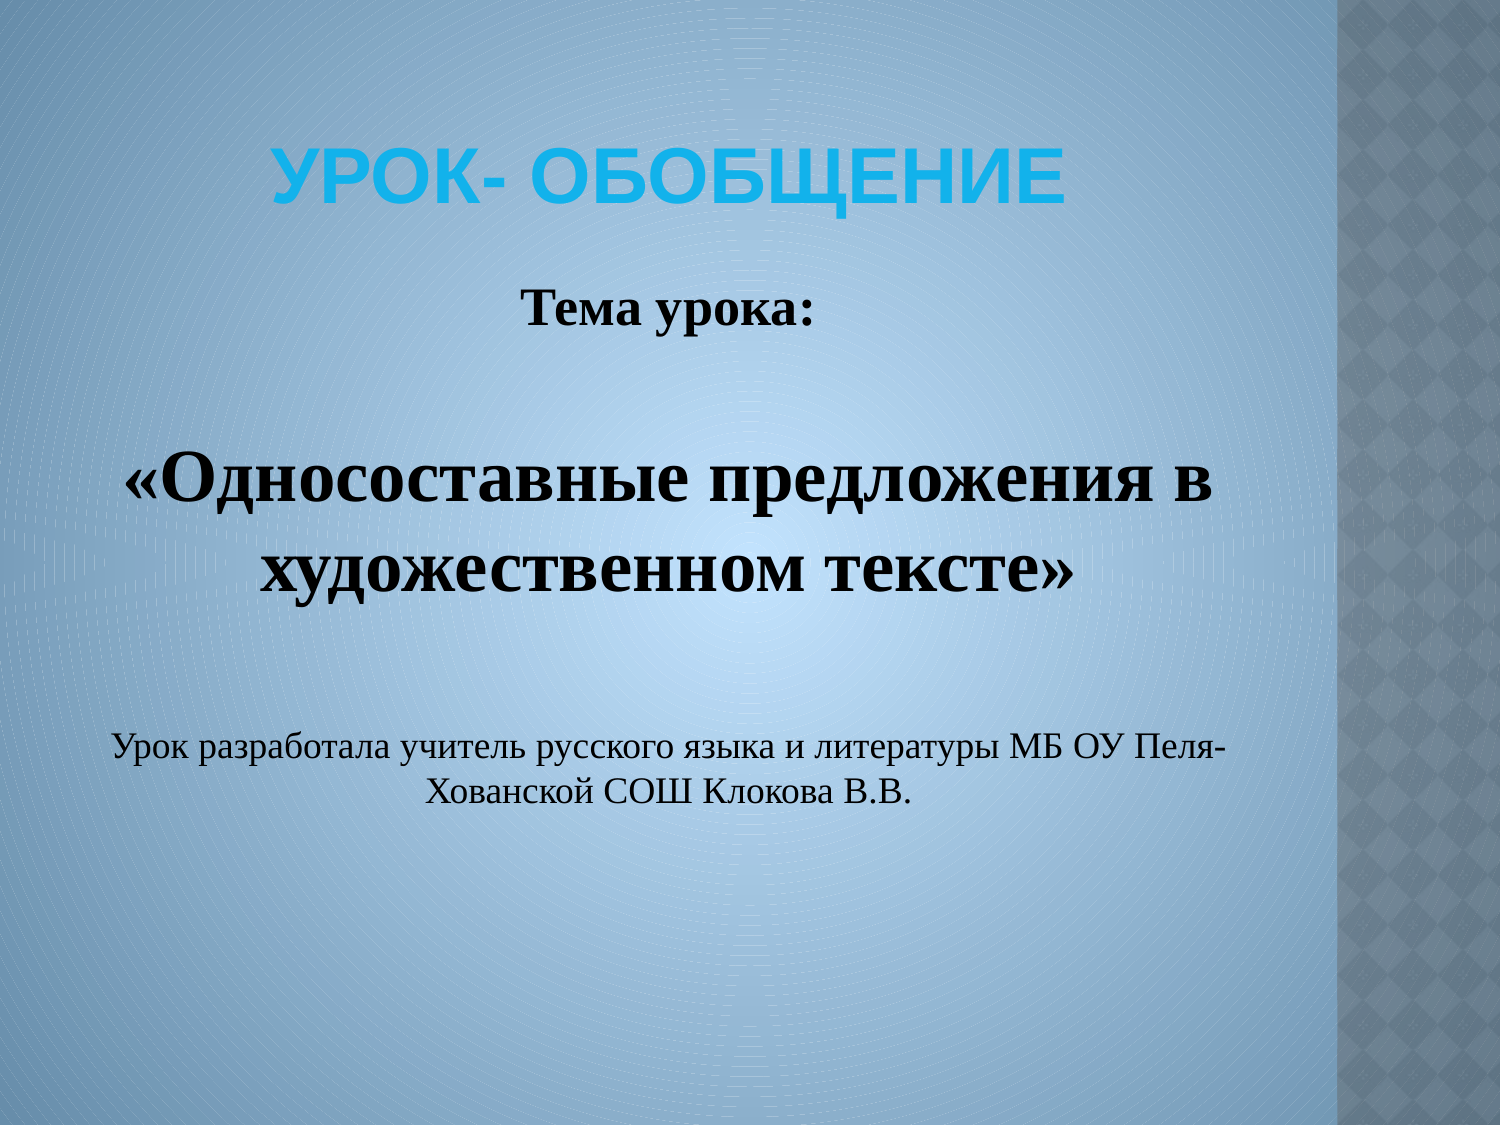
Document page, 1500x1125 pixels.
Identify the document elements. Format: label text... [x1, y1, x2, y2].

list Тема урока: «Односоставные предложения в художественном тексте» Урок разработала учитель русского языка и литературы МБ ОУ Пеля-Хованской СОШ Клокова В.В. [75, 264, 1263, 1059]
title Урок- Обобщение [75, 52, 1263, 220]
